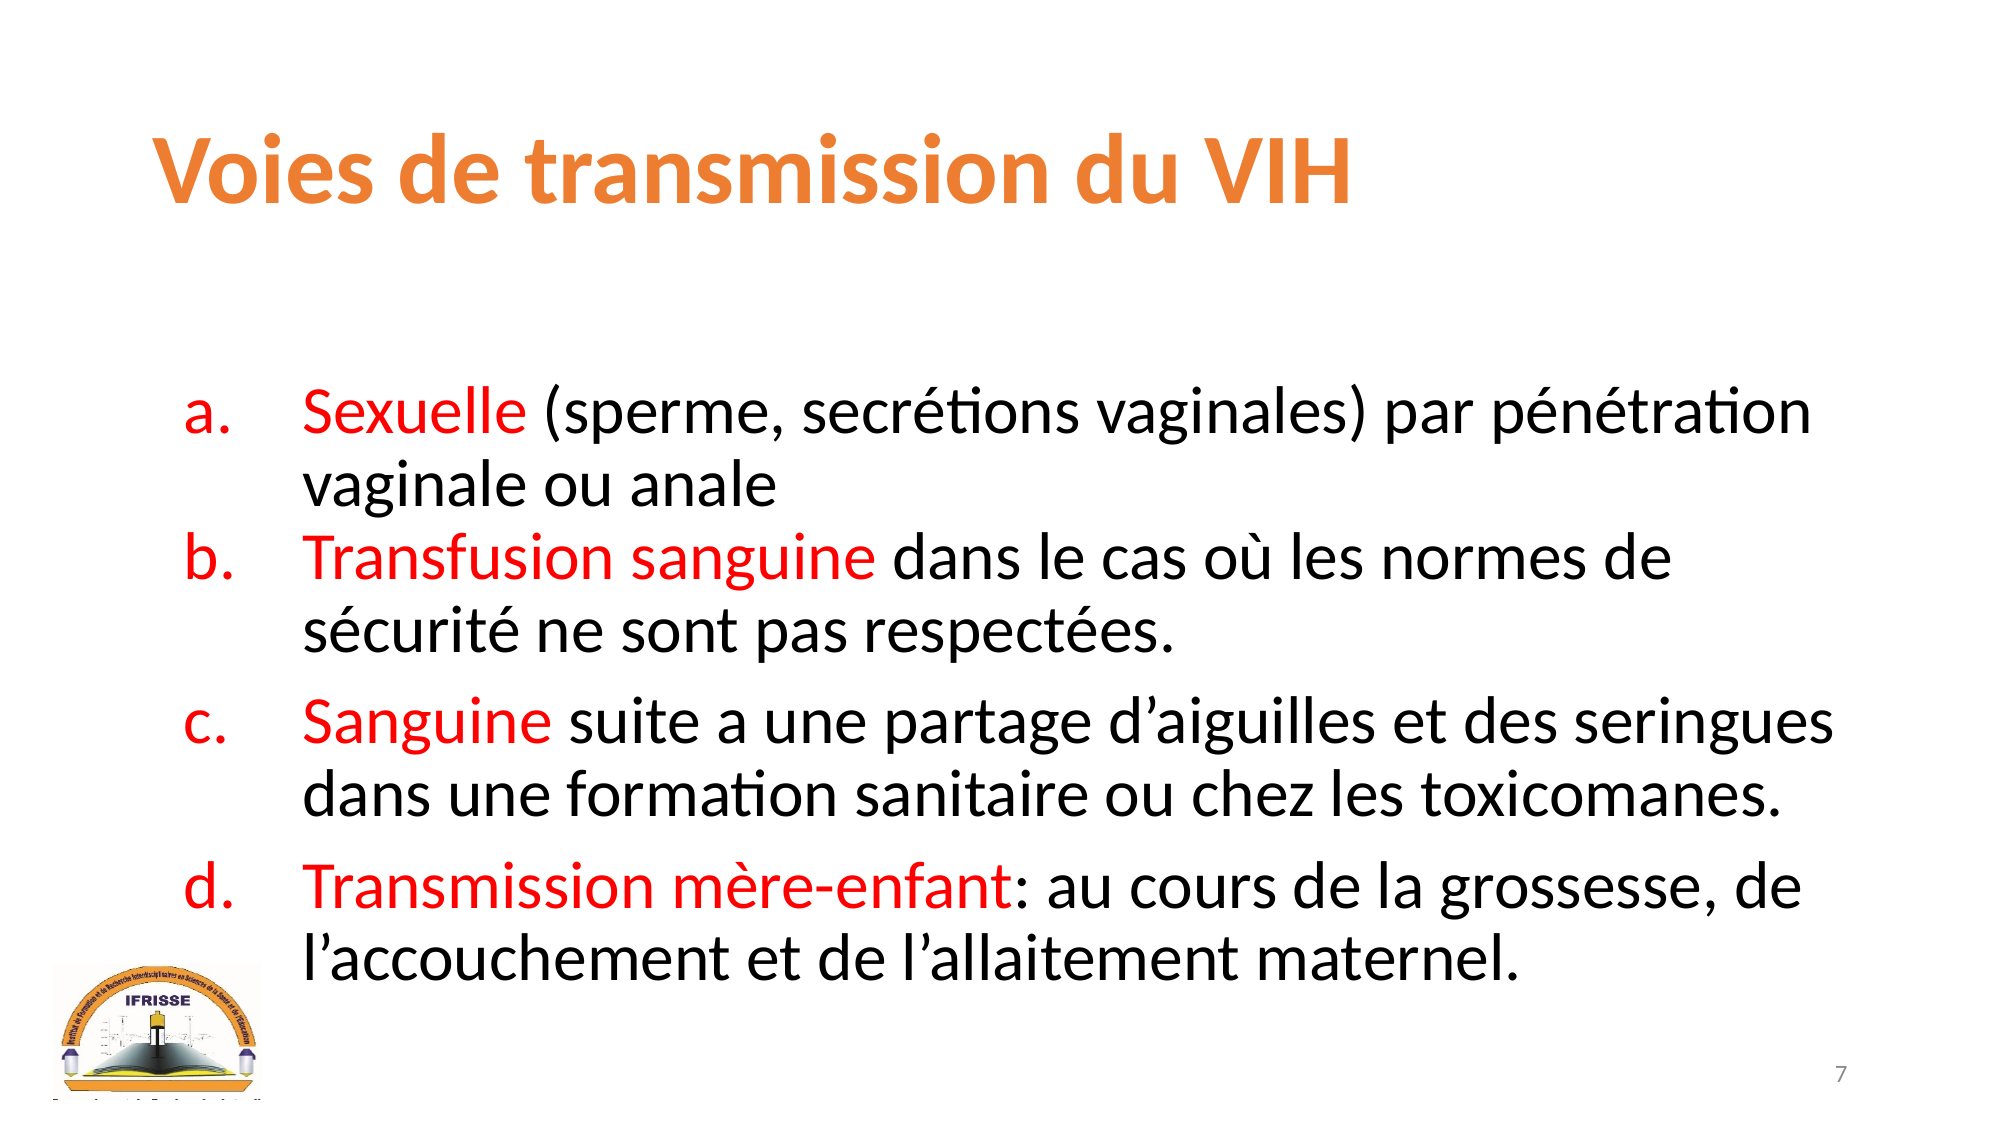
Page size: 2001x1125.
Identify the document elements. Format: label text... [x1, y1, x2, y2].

list Sexuelle (sperme, secrétions vaginales) par pénétration vaginale ou anale Transfusion sanguine dans le cas où les normes de sécurité ne sont pas respectées. Sanguine suite a une partage d’aiguilles et des seringues dans une formation sanitaire ou chez les toxicomanes. Transmission mère-enfant: au cours de la grossesse, de l’accouchement et de l’allaitement maternel. [168, 367, 1894, 1013]
picture [53, 964, 262, 1100]
title Voies de transmission du VIH [137, 109, 1450, 221]
slide_number 7 [1412, 1042, 1863, 1103]
